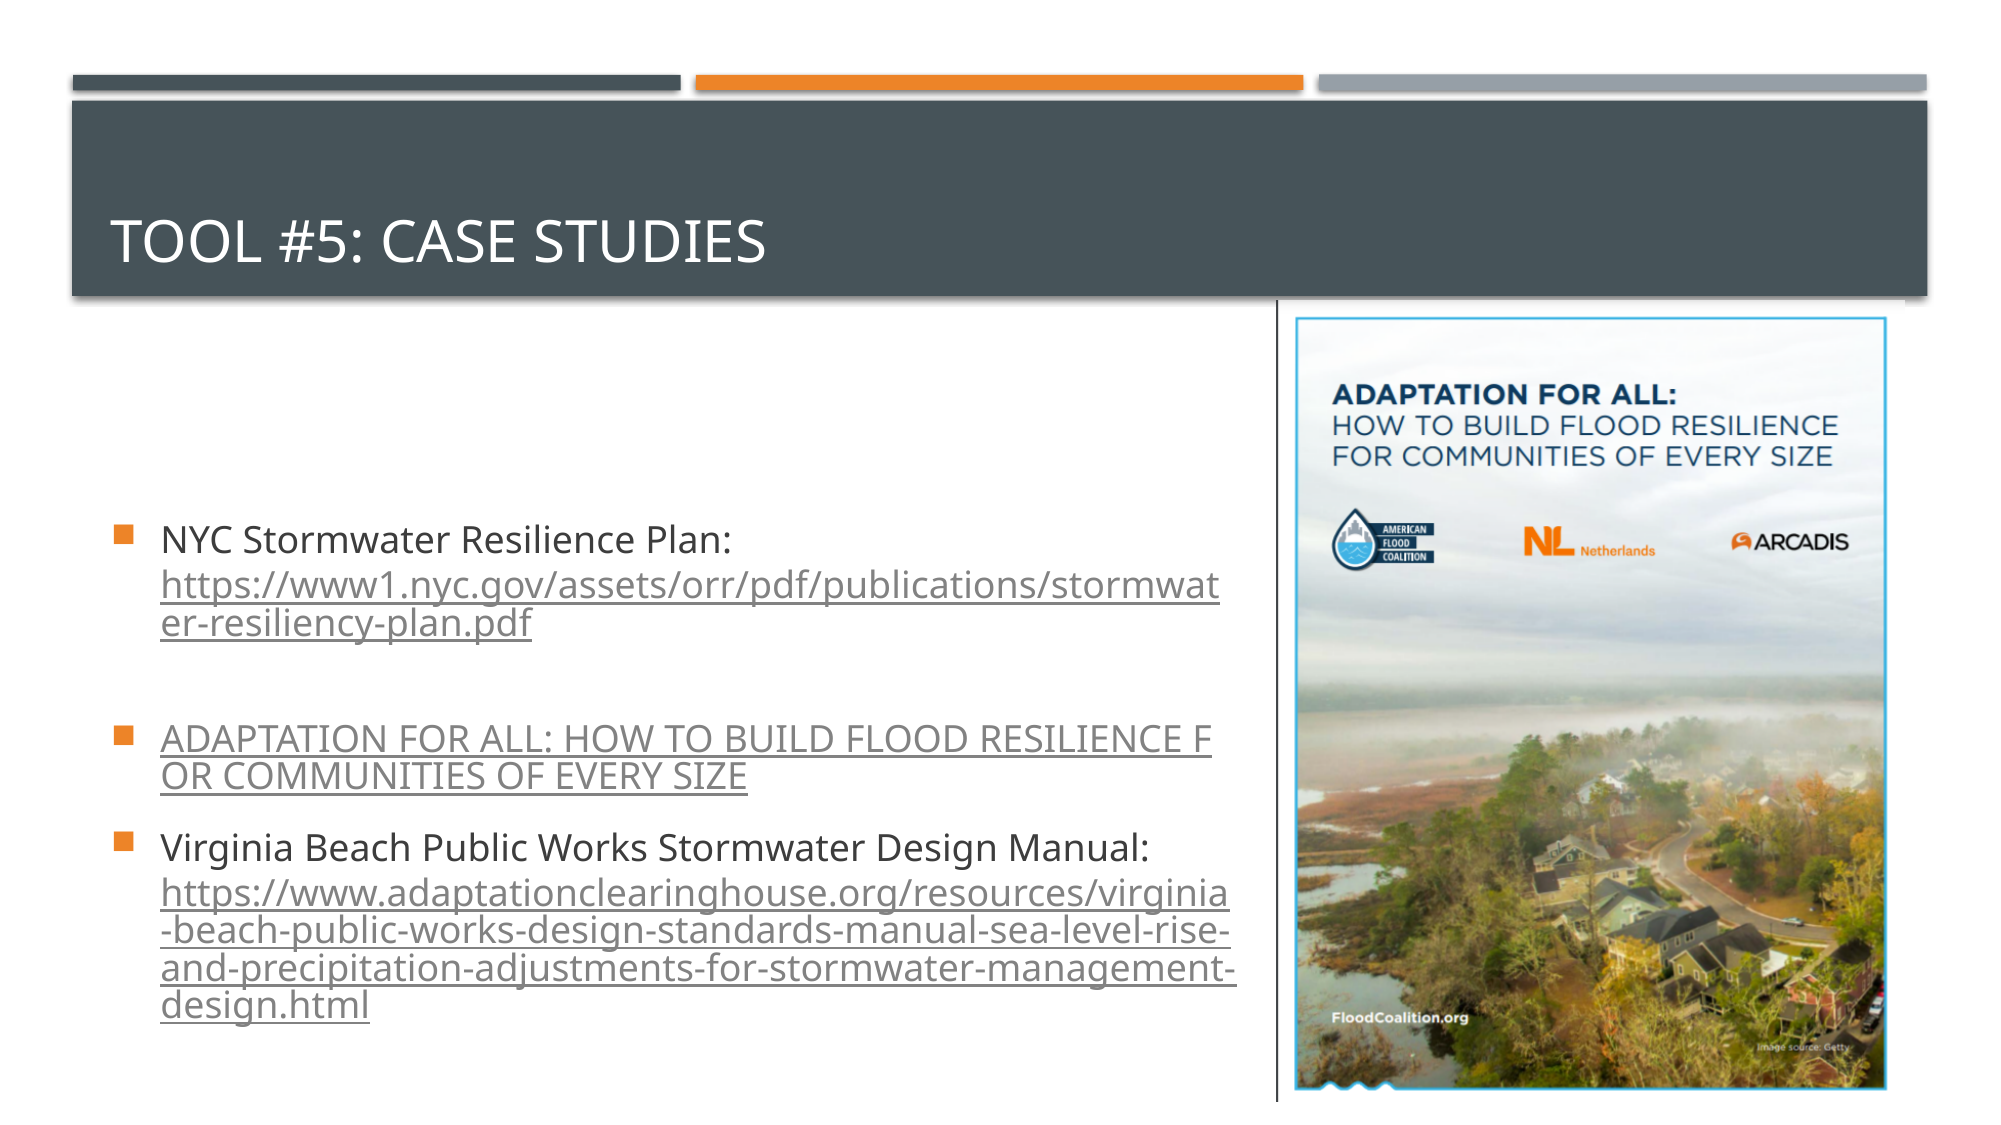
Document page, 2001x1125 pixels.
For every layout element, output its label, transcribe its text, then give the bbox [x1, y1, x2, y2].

picture [1276, 299, 1906, 1103]
list NYC Stormwater Resilience Plan: https://www1.nyc.gov/assets/orr/pdf/publications/stormwater-resiliency-plan.pdf ADAPTATION FOR ALL: HOW TO BUILD FLOOD RESILIENCE FOR COMMUNITIES OF EVERY SIZE Virginia Beach Public Works Stormwater Design Manual: https://www.adaptationclearinghouse.org/resources/virginia-beach-public-works-design-standards-manual-sea-level-rise-and-precipitation-adjustments-for-stormwater-management-design.html [95, 357, 1254, 1049]
title Tool #5: Case Studies [95, 115, 1905, 282]
